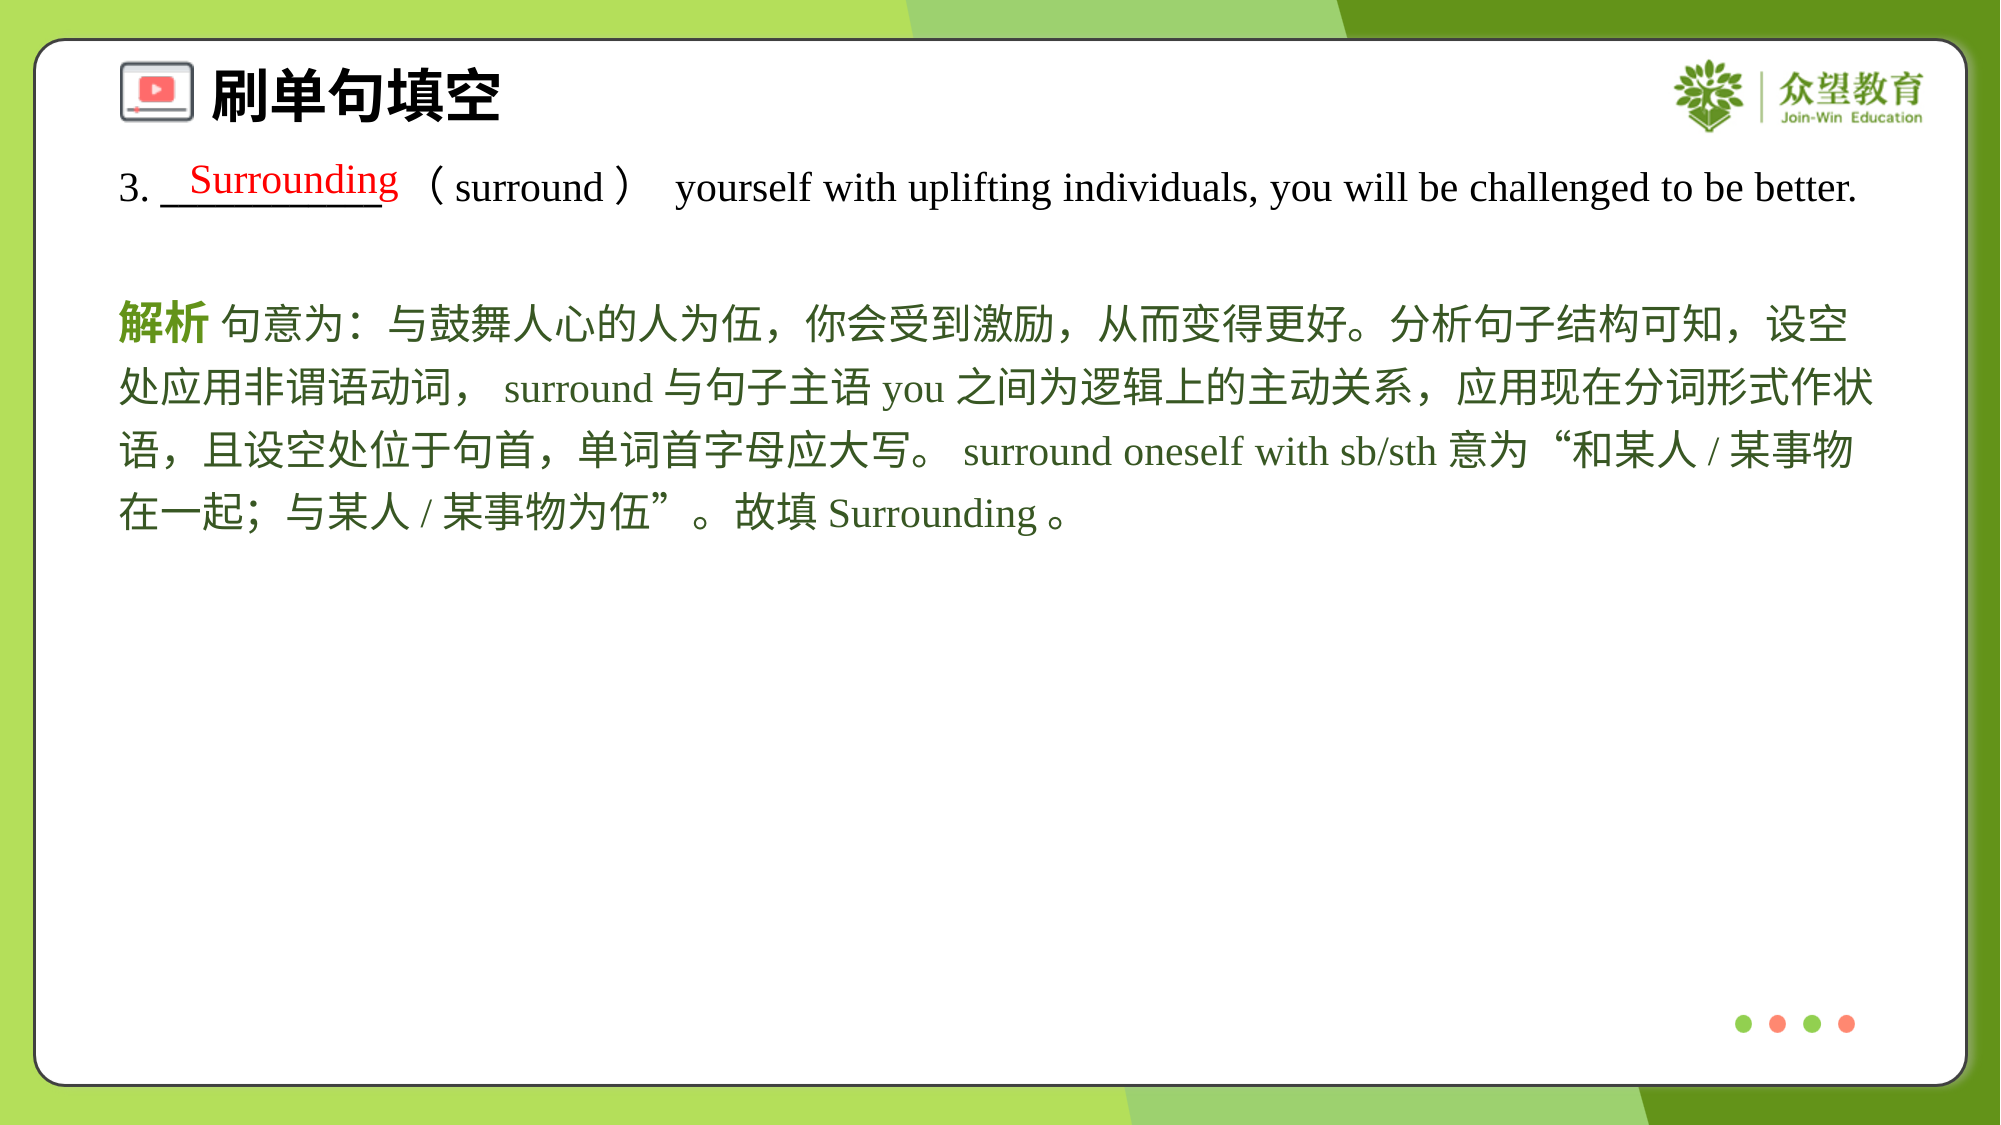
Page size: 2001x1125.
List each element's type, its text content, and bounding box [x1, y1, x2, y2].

text_box 解析 句意为：与鼓舞人心的人为伍，你会受到激励，从而变得更好。分析句子结构可知，设空处应用非谓语动词，surround与句子主语you之间为逻辑上的主动关系，应用现在分词形式作状语，且设空处位于句首，单词首字母应大写。surround oneself with sb/sth意为“和某人/某事物在一起；与某人/某事物为伍”。故填Surrounding。 [118, 279, 1883, 532]
text_box 3. ____________ （surround） yourself with uplifting individuals, you will be challenged to be better. [118, 147, 1883, 268]
text_box Surrounding [185, 139, 403, 197]
picture [0, 0, 2000, 1125]
